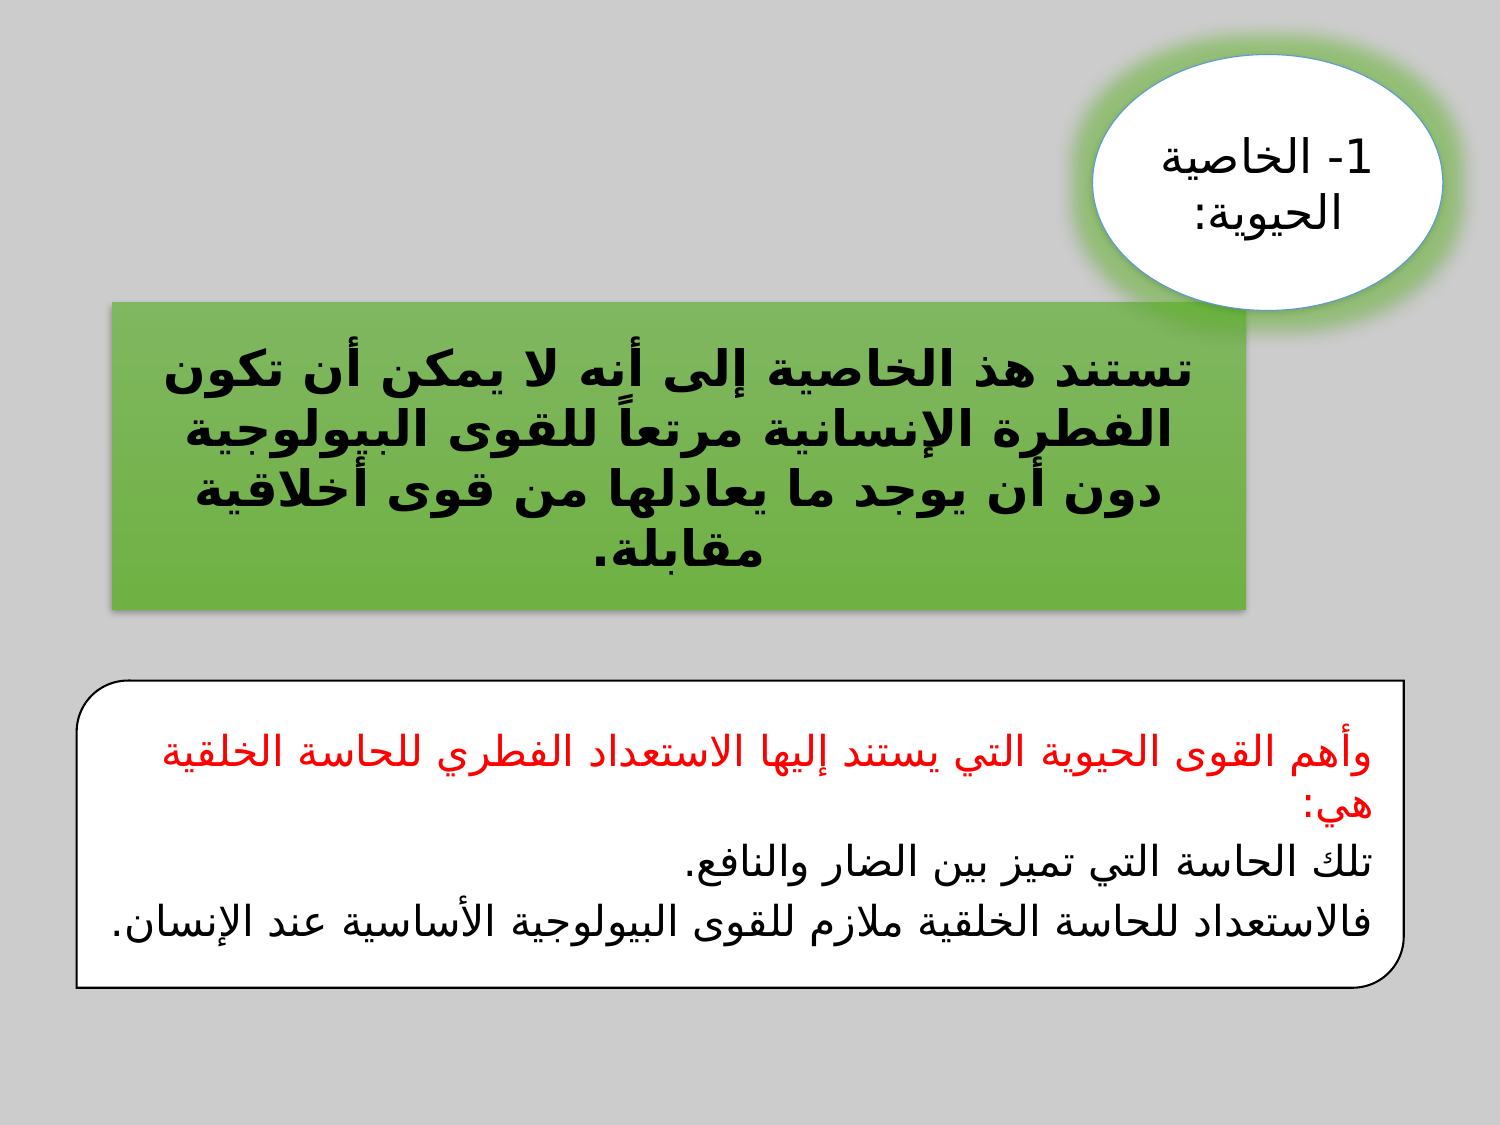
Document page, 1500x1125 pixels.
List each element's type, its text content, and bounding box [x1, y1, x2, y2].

text_box 1- الخاصية الحيوية: [1092, 53, 1444, 311]
text_box تستند هذ الخاصية إلى أنه لا يمكن أن تكون الفطرة الإنسانية مرتعاً للقوى البيولوجية دون أن يوجد ما يعادلها من قوى أخلاقية مقابلة. [112, 302, 1247, 610]
text_box وأهم القوى الحيوية التي يستند إليها الاستعداد الفطري للحاسة الخلقية هي: تلك الحاسة التي تميز بين الضار والنافع. فالاستعداد للحاسة الخلقية ملازم للقوى البيولوجية الأساسية عند الإنسان. [75, 679, 1405, 989]
